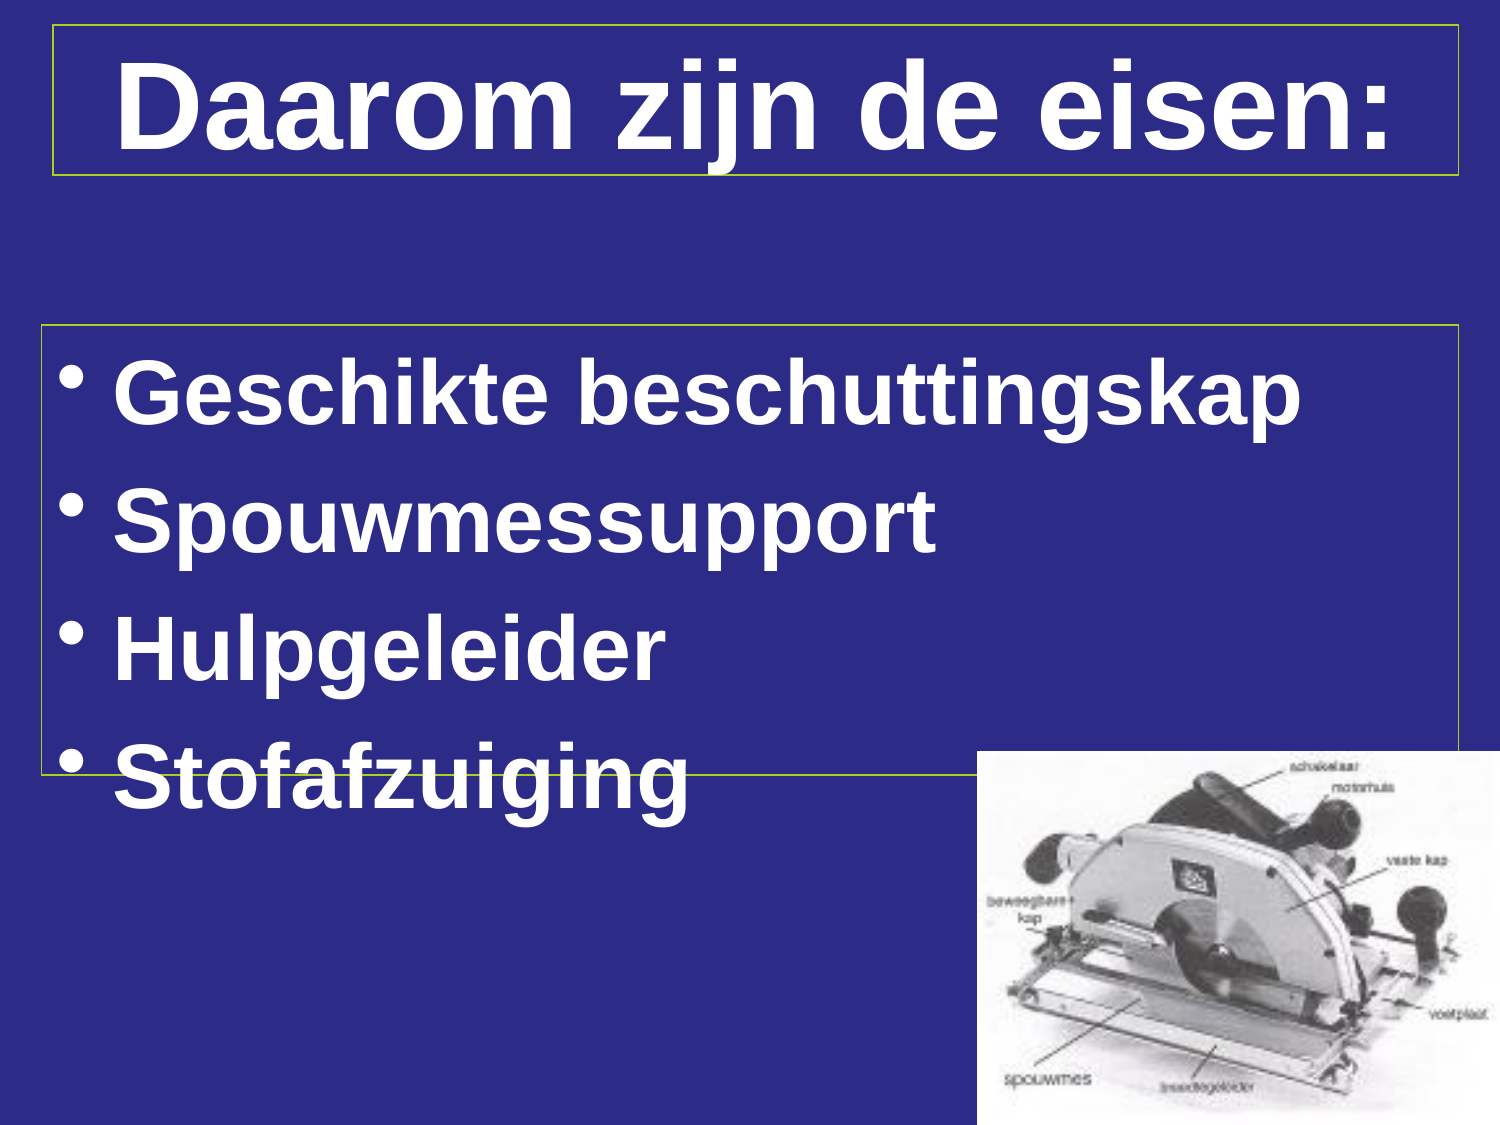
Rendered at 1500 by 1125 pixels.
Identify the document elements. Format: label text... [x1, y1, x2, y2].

list Geschikte beschuttingskap Spouwmessupport Hulpgeleider Stofafzuiging [41, 324, 1459, 776]
title Daarom zijn de eisen: [52, 24, 1459, 176]
picture [977, 751, 1500, 1125]
